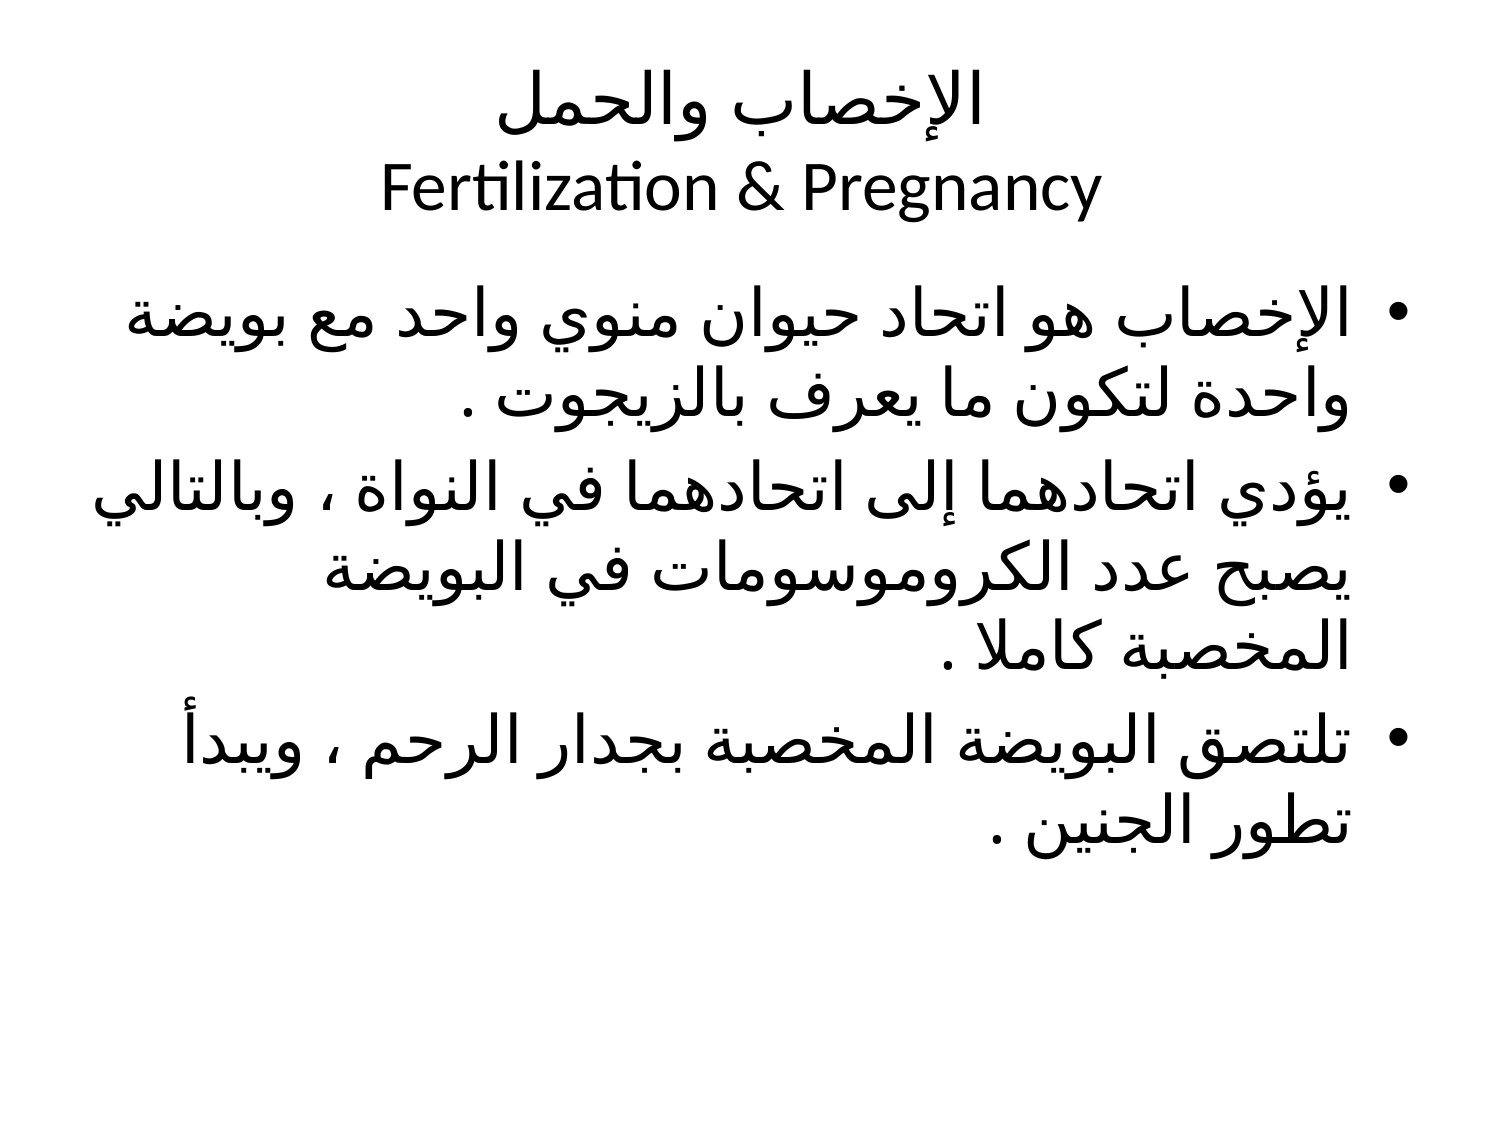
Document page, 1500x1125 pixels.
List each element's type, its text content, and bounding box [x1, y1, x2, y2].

list الإخصاب هو اتحاد حيوان منوي واحد مع بويضة واحدة لتكون ما يعرف بالزيجوت . يؤدي اتحادهما إلى اتحادهما في النواة ، وبالتالي يصبح عدد الكروموسومات في البويضة المخصبة كاملا . تلتصق البويضة المخصبة بجدار الرحم ، ويبدأ تطور الجنين . [75, 262, 1425, 1005]
title الإخصاب والحمل Fertilization & Pregnancy [75, 45, 1425, 233]
